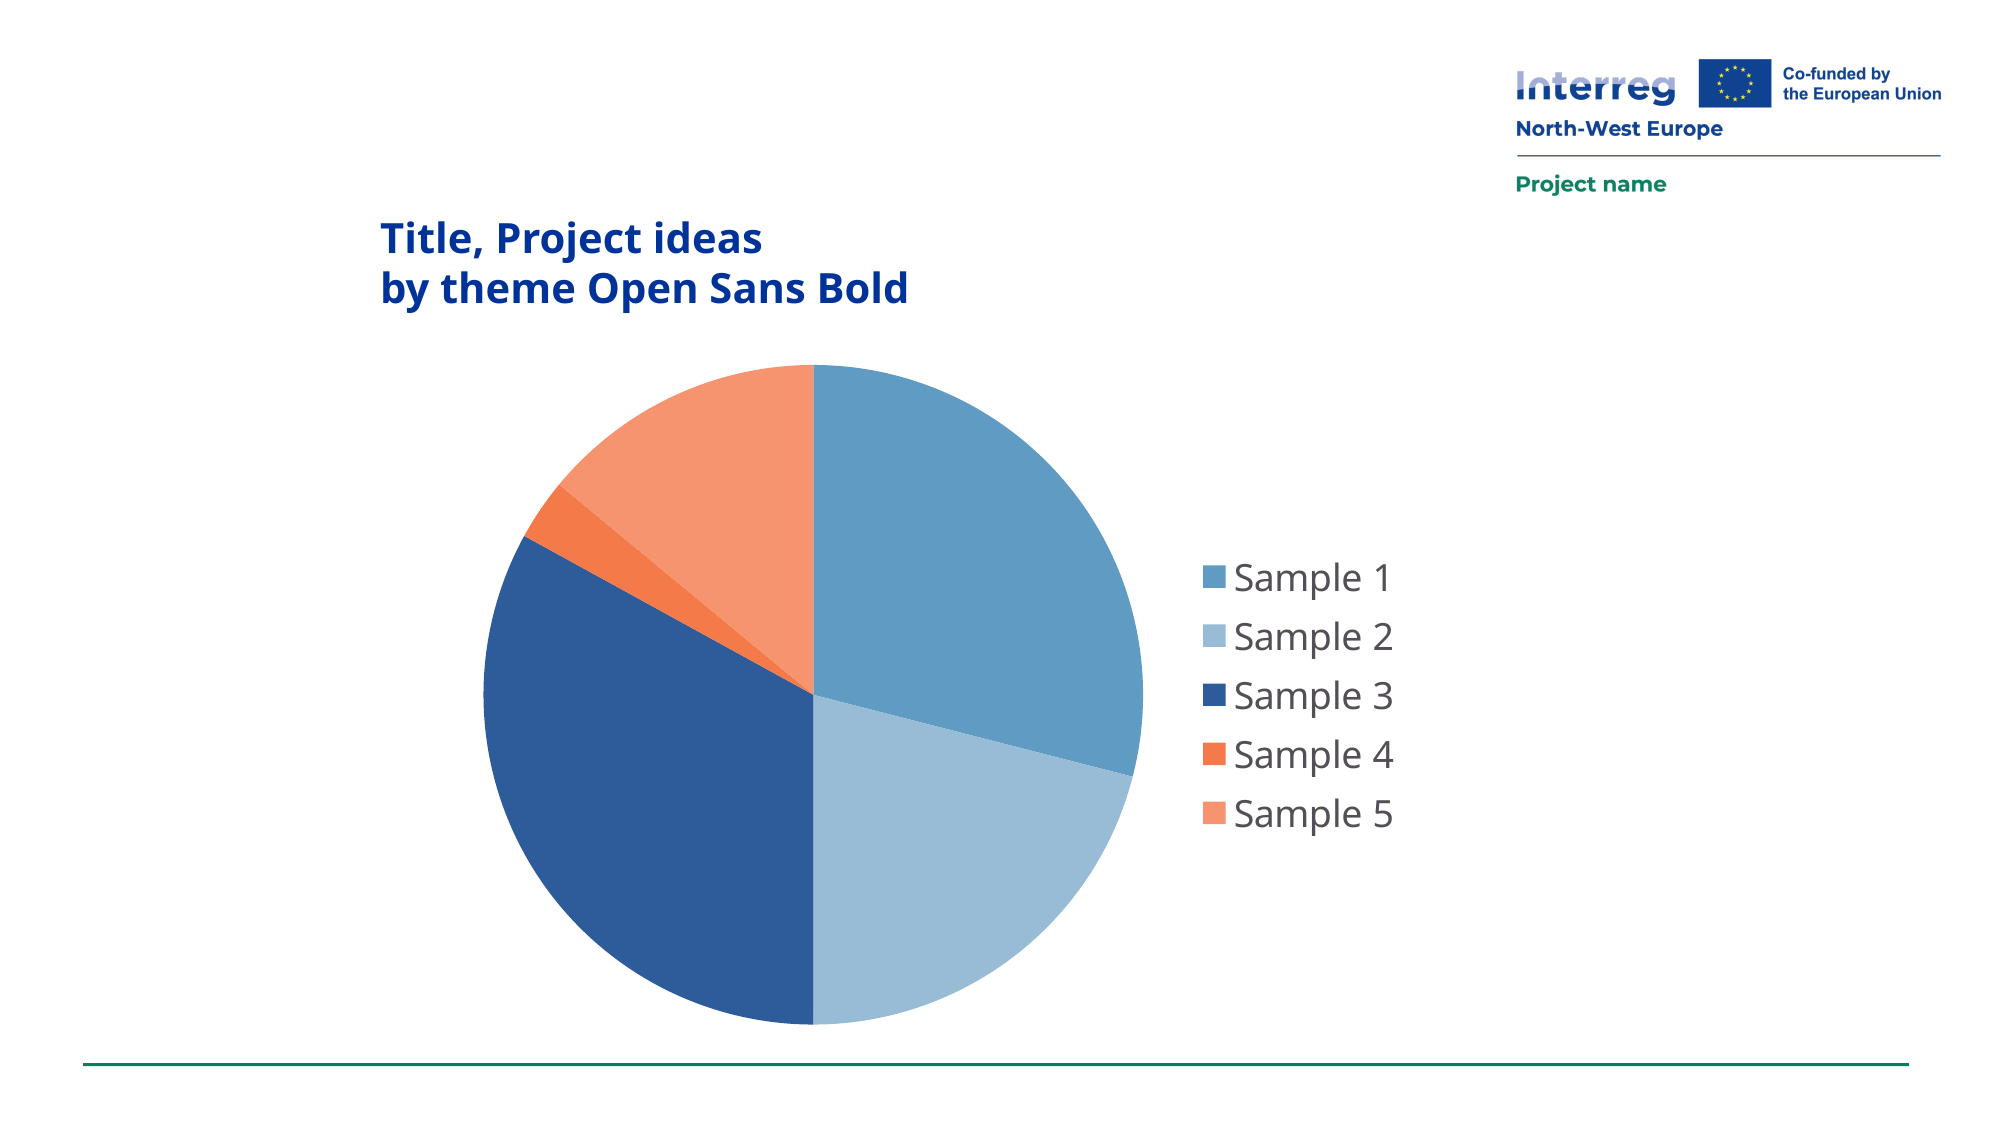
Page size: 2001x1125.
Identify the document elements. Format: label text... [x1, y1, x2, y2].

picture [1458, 0, 2000, 251]
text_box Title, Project ideas by theme Open Sans Bold [365, 204, 1109, 352]
chart [435, 351, 1420, 1039]
